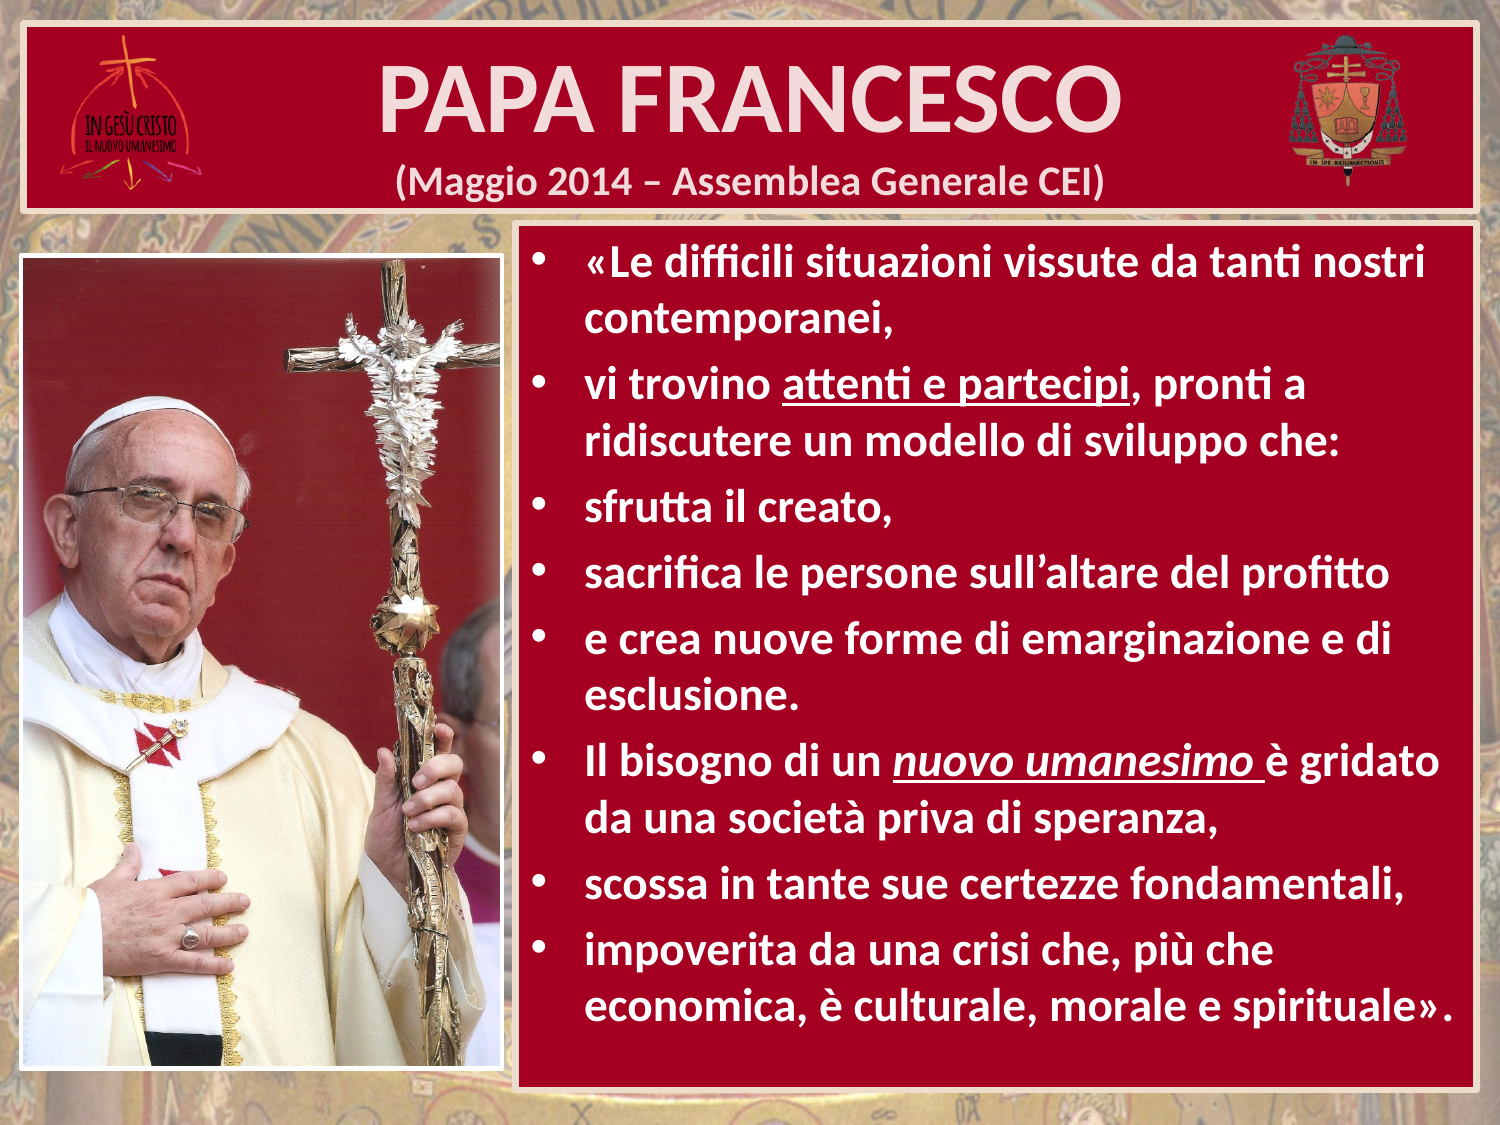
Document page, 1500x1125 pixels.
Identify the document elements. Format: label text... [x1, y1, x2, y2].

title PAPA FRANCESCO (Maggio 2014 – Assemblea Generale CEI) [23, 23, 1477, 211]
picture [1288, 34, 1408, 186]
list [23, 257, 501, 1067]
picture [59, 34, 202, 191]
list «Le difficili situazioni vissute da tanti nostri contemporanei, vi trovino attenti e partecipi, pronti a ridiscutere un modello di sviluppo che: sfrutta il creato, sacrifica le persone sull’altare del profitto e crea nuove forme di emarginazione e di esclusione. Il bisogno di un nuovo umanesimo è gridato da una società priva di speranza, scossa in tante sue certezze fondamentali, impoverita da una crisi che, più che economica, è culturale, morale e spirituale». [515, 222, 1477, 1090]
